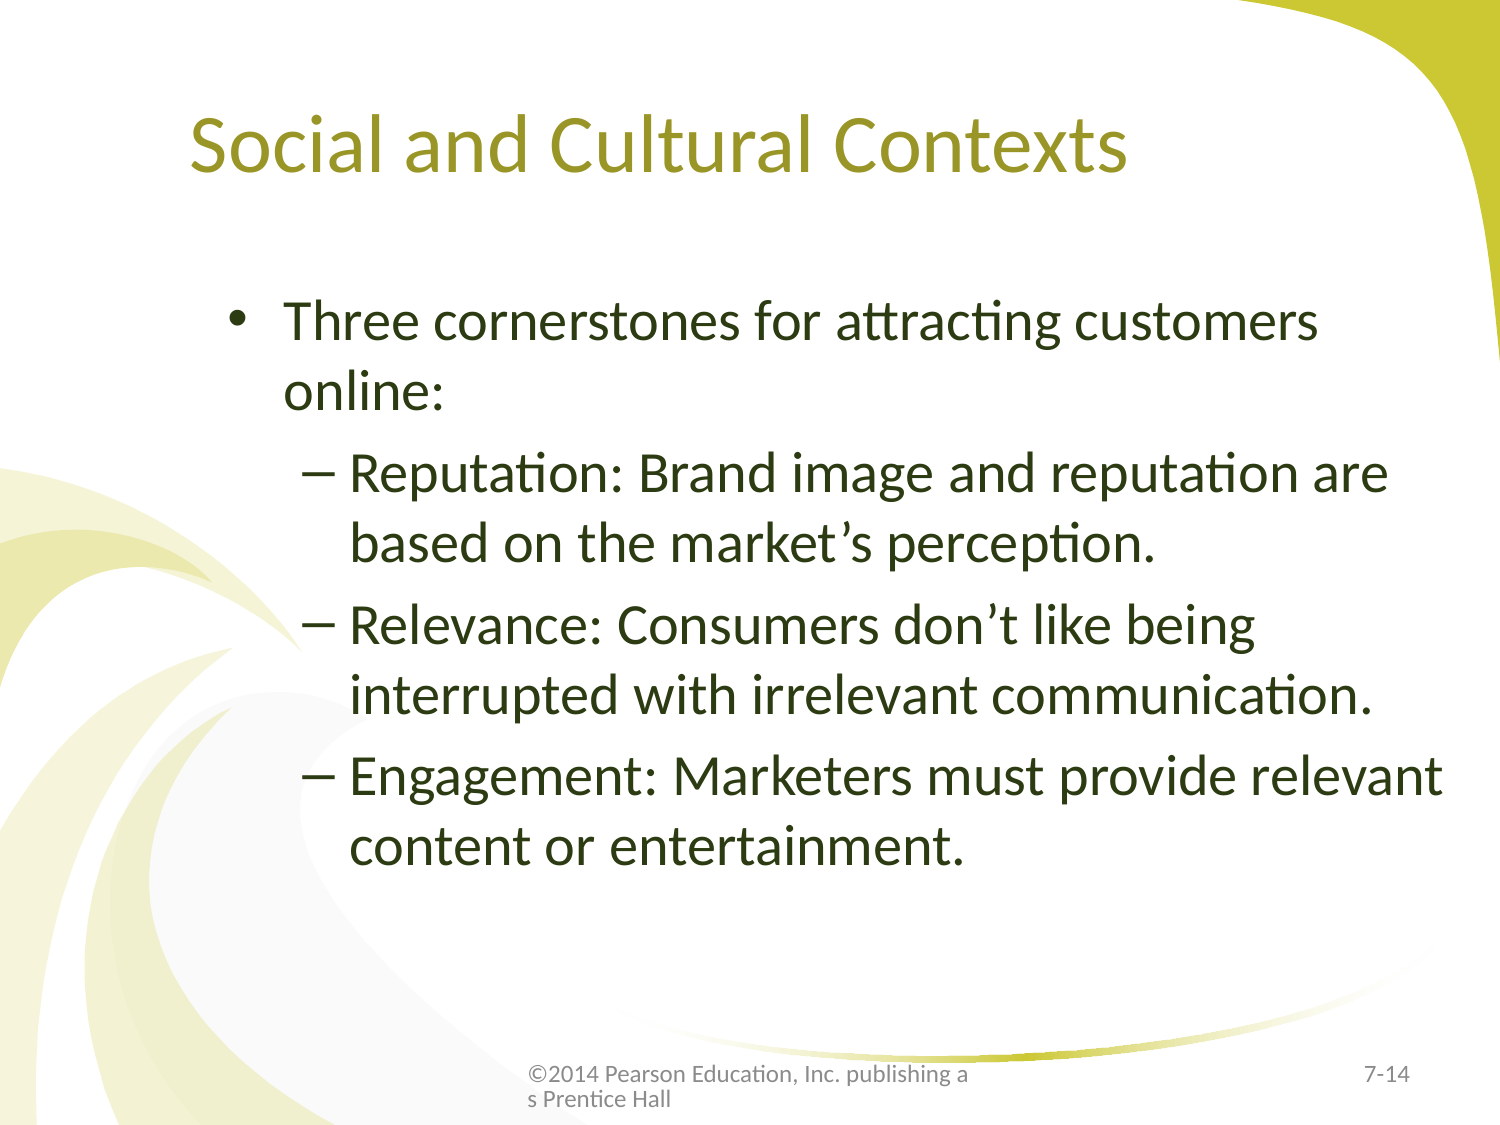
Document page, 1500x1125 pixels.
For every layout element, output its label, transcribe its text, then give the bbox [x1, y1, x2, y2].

slide_number 7-14 [1074, 1042, 1425, 1103]
footer ©2014 Pearson Education, Inc. publishing as Prentice Hall [512, 1042, 988, 1103]
list Three cornerstones for attracting customers online: Reputation: Brand image and reputation are based on the market’s perception. Relevance: Consumers don’t like being interrupted with irrelevant communication. Engagement: Marketers must provide relevant content or entertainment. [212, 275, 1463, 950]
title Social and Cultural Contexts [174, 45, 1425, 233]
